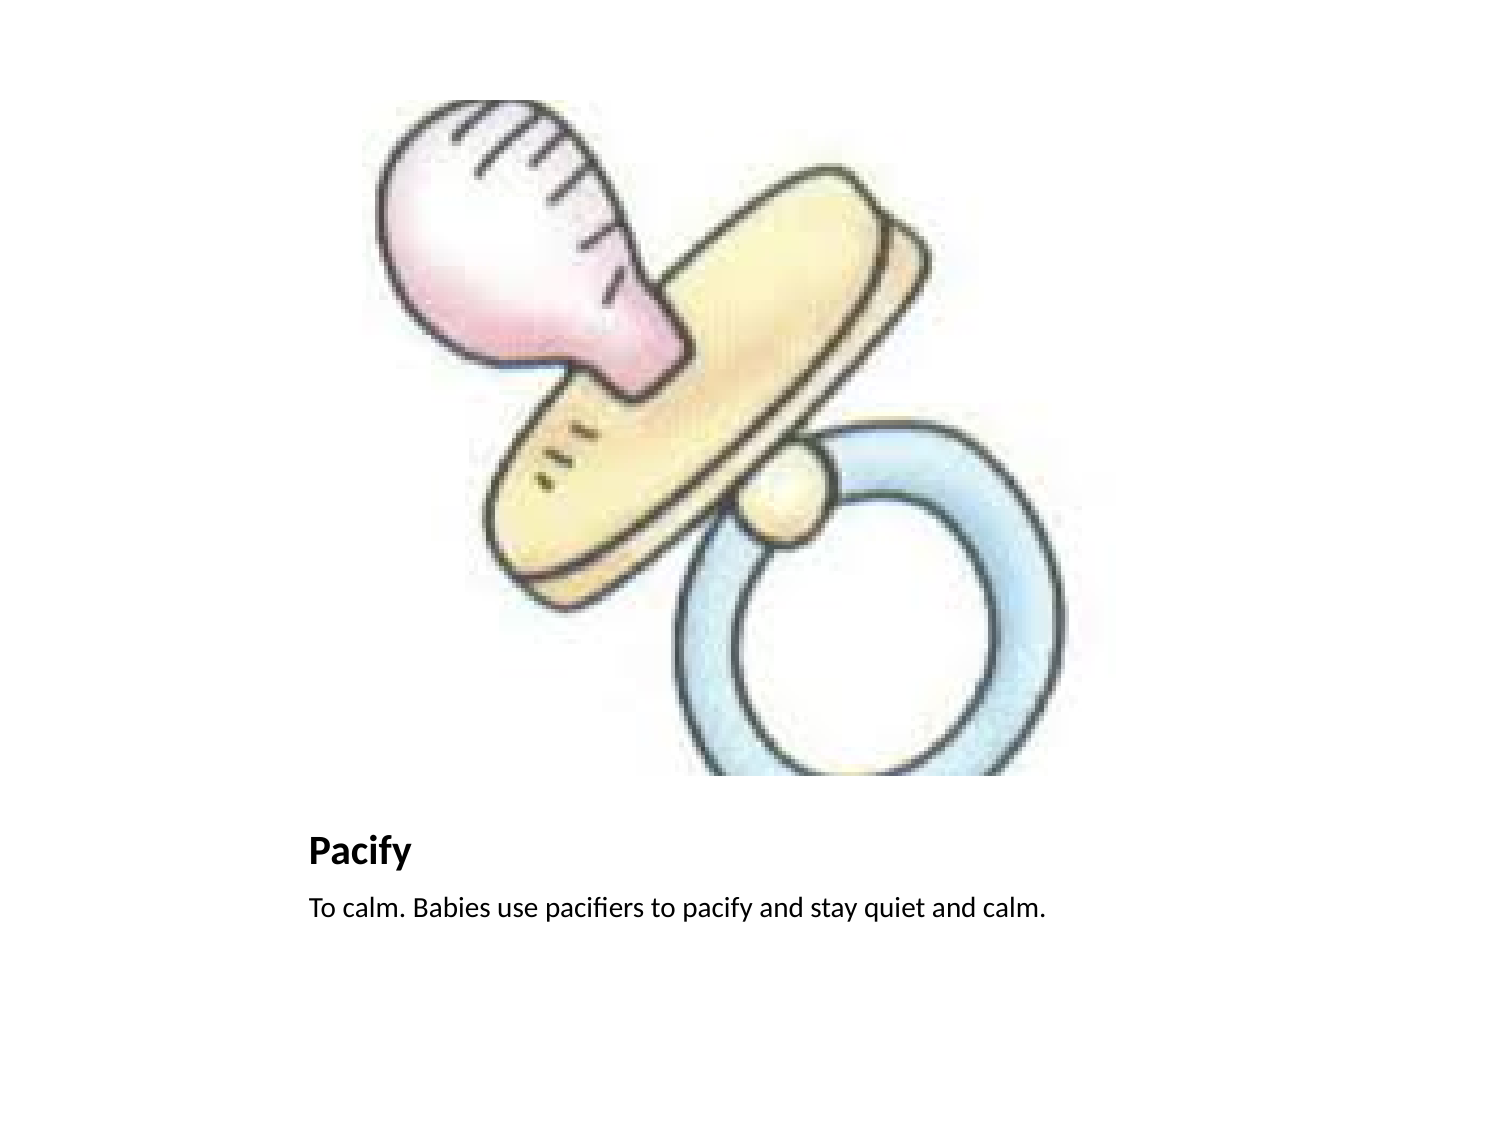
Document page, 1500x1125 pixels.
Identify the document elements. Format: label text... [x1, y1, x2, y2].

list To calm. Babies use pacifiers to pacify and stay quiet and calm. [294, 880, 1194, 1013]
picture [293, 100, 1195, 776]
title Pacify [294, 787, 1194, 880]
